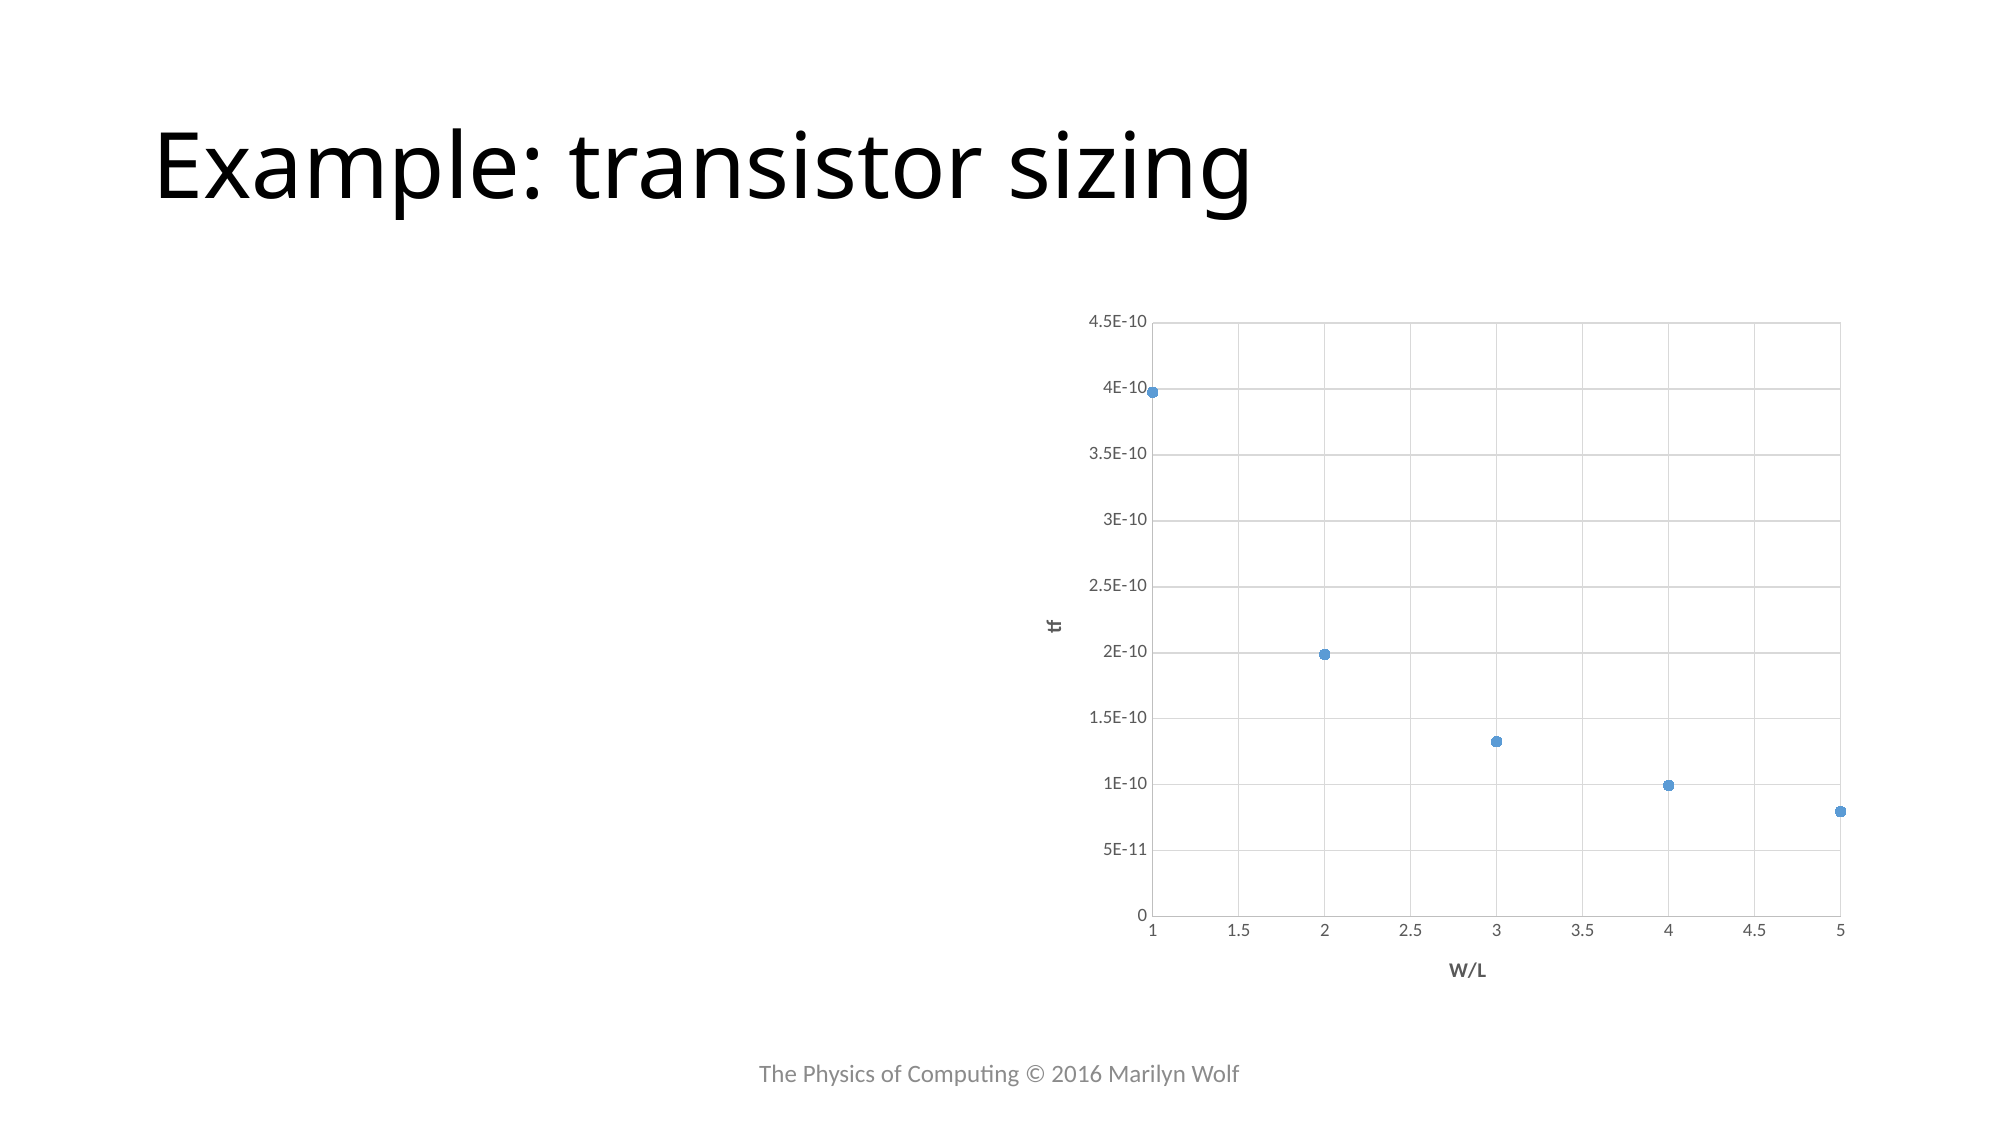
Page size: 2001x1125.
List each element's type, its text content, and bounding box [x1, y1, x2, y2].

title Example: transistor sizing [137, 59, 1863, 278]
footer The Physics of Computing © 2016 Marilyn Wolf [662, 1042, 1338, 1103]
chart [1012, 299, 1863, 1014]
